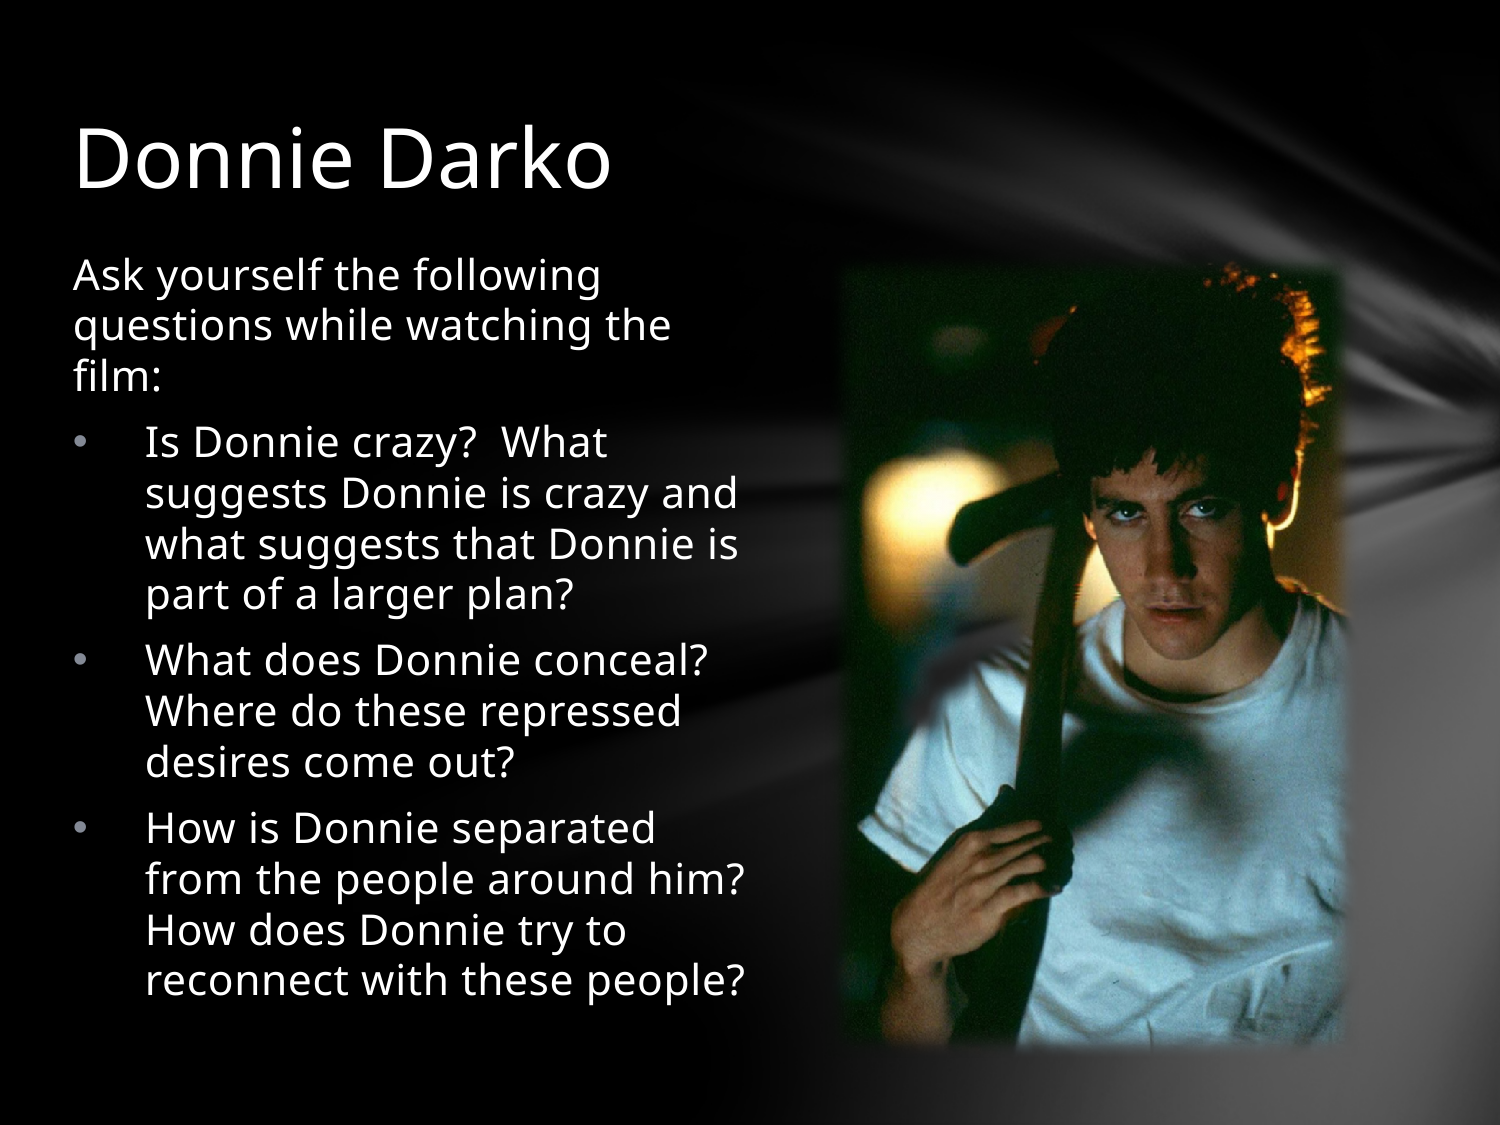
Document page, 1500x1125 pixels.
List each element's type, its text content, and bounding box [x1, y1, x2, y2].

title Donnie Darko [57, 37, 1319, 213]
picture [824, 249, 1359, 1059]
list Ask yourself the following questions while watching the film: Is Donnie crazy? What suggests Donnie is crazy and what suggests that Donnie is part of a larger plan? What does Donnie conceal? Where do these repressed desires come out? How is Donnie separated from the people around him? How does Donnie try to reconnect with these people? [57, 240, 774, 1025]
